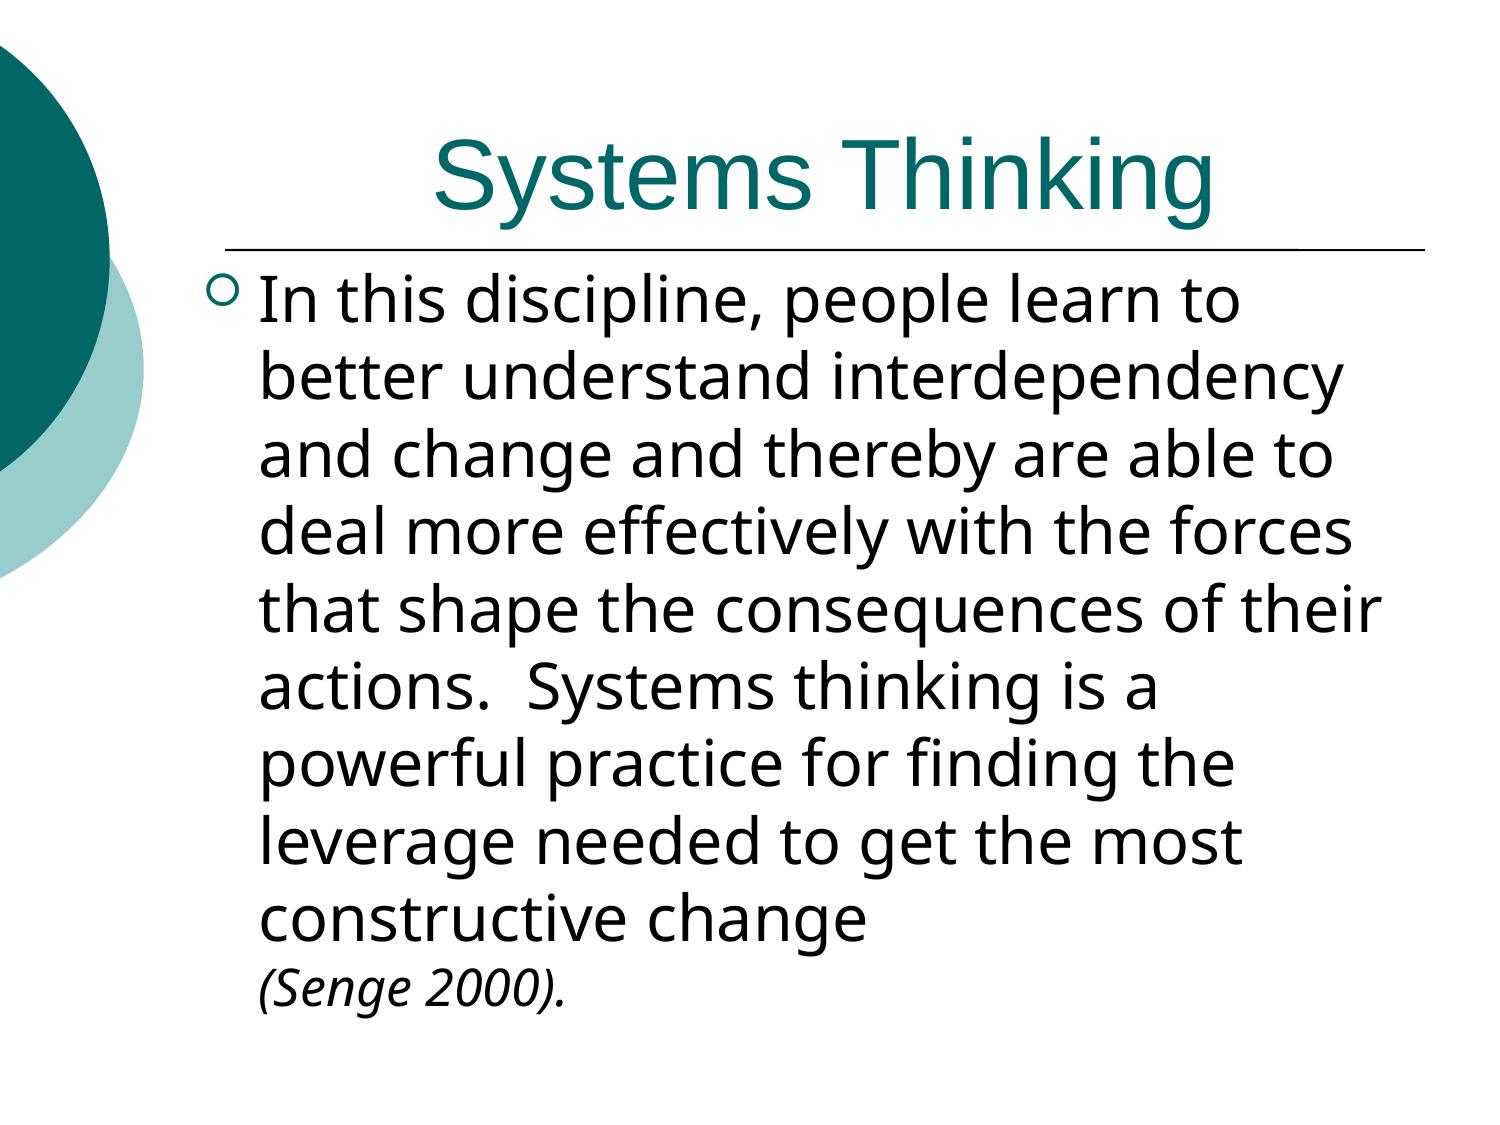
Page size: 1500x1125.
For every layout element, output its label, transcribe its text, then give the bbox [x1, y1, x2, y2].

list In this discipline, people learn to better understand interdependency and change and thereby are able to deal more effectively with the forces that shape the consequences of their actions. Systems thinking is a powerful practice for finding the leverage needed to get the most constructive change (Senge 2000). [187, 249, 1462, 1095]
title Systems Thinking [224, 49, 1425, 238]
